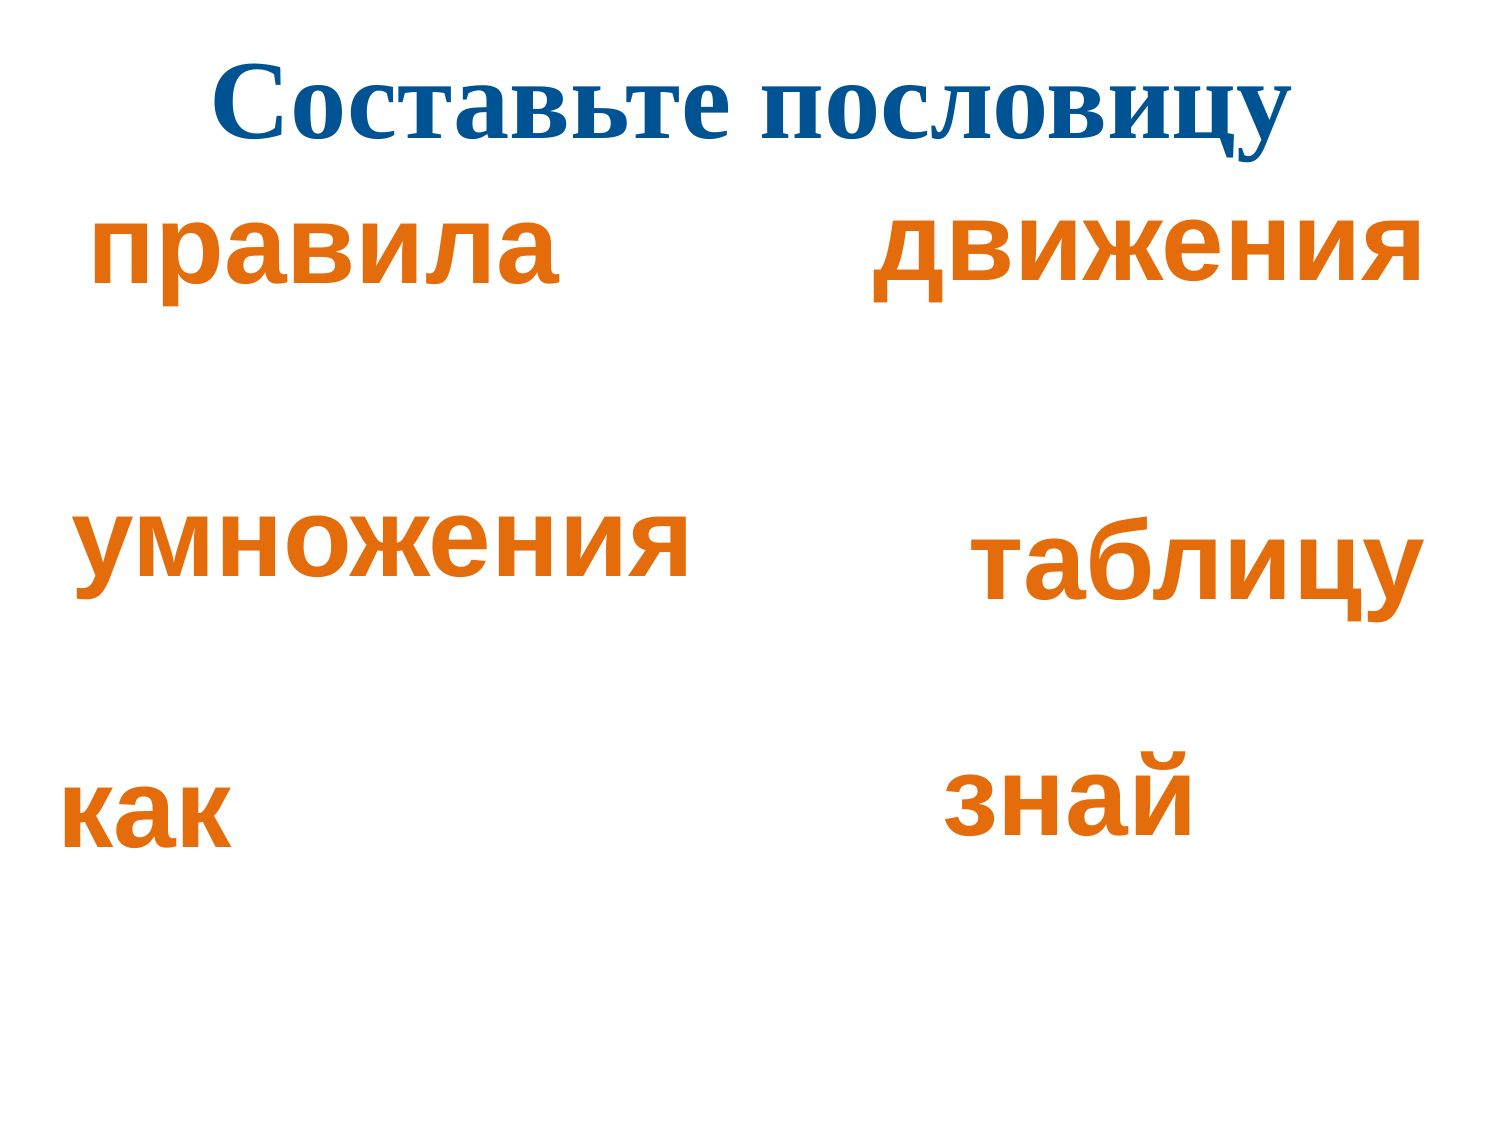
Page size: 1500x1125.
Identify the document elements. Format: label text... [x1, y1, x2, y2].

text_box знай [927, 715, 1213, 866]
text_box умножения [56, 456, 710, 606]
text_box Составьте пословицу [194, 19, 1309, 169]
text_box как [42, 727, 248, 878]
text_box таблицу [953, 479, 1440, 630]
text_box правила [72, 163, 575, 314]
text_box движения [859, 160, 1443, 311]
